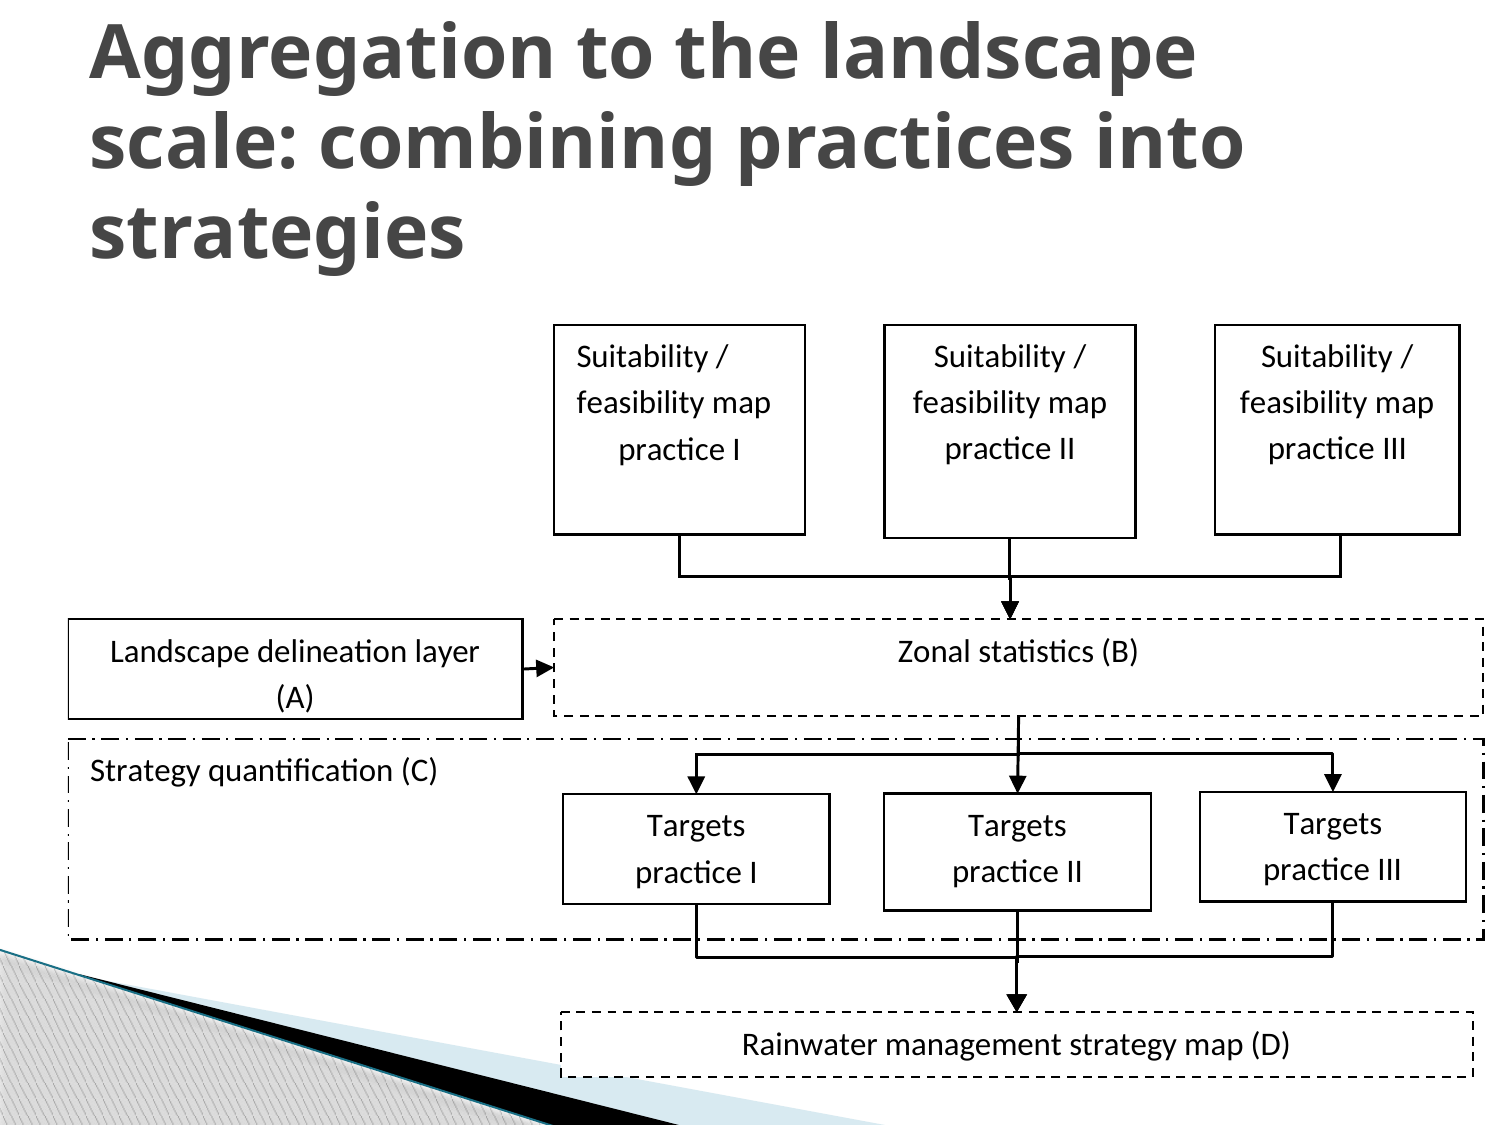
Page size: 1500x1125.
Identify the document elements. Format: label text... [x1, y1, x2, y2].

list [67, 324, 1500, 1125]
title Aggregation to the landscape scale: combining practices into strategies [75, 45, 1425, 233]
